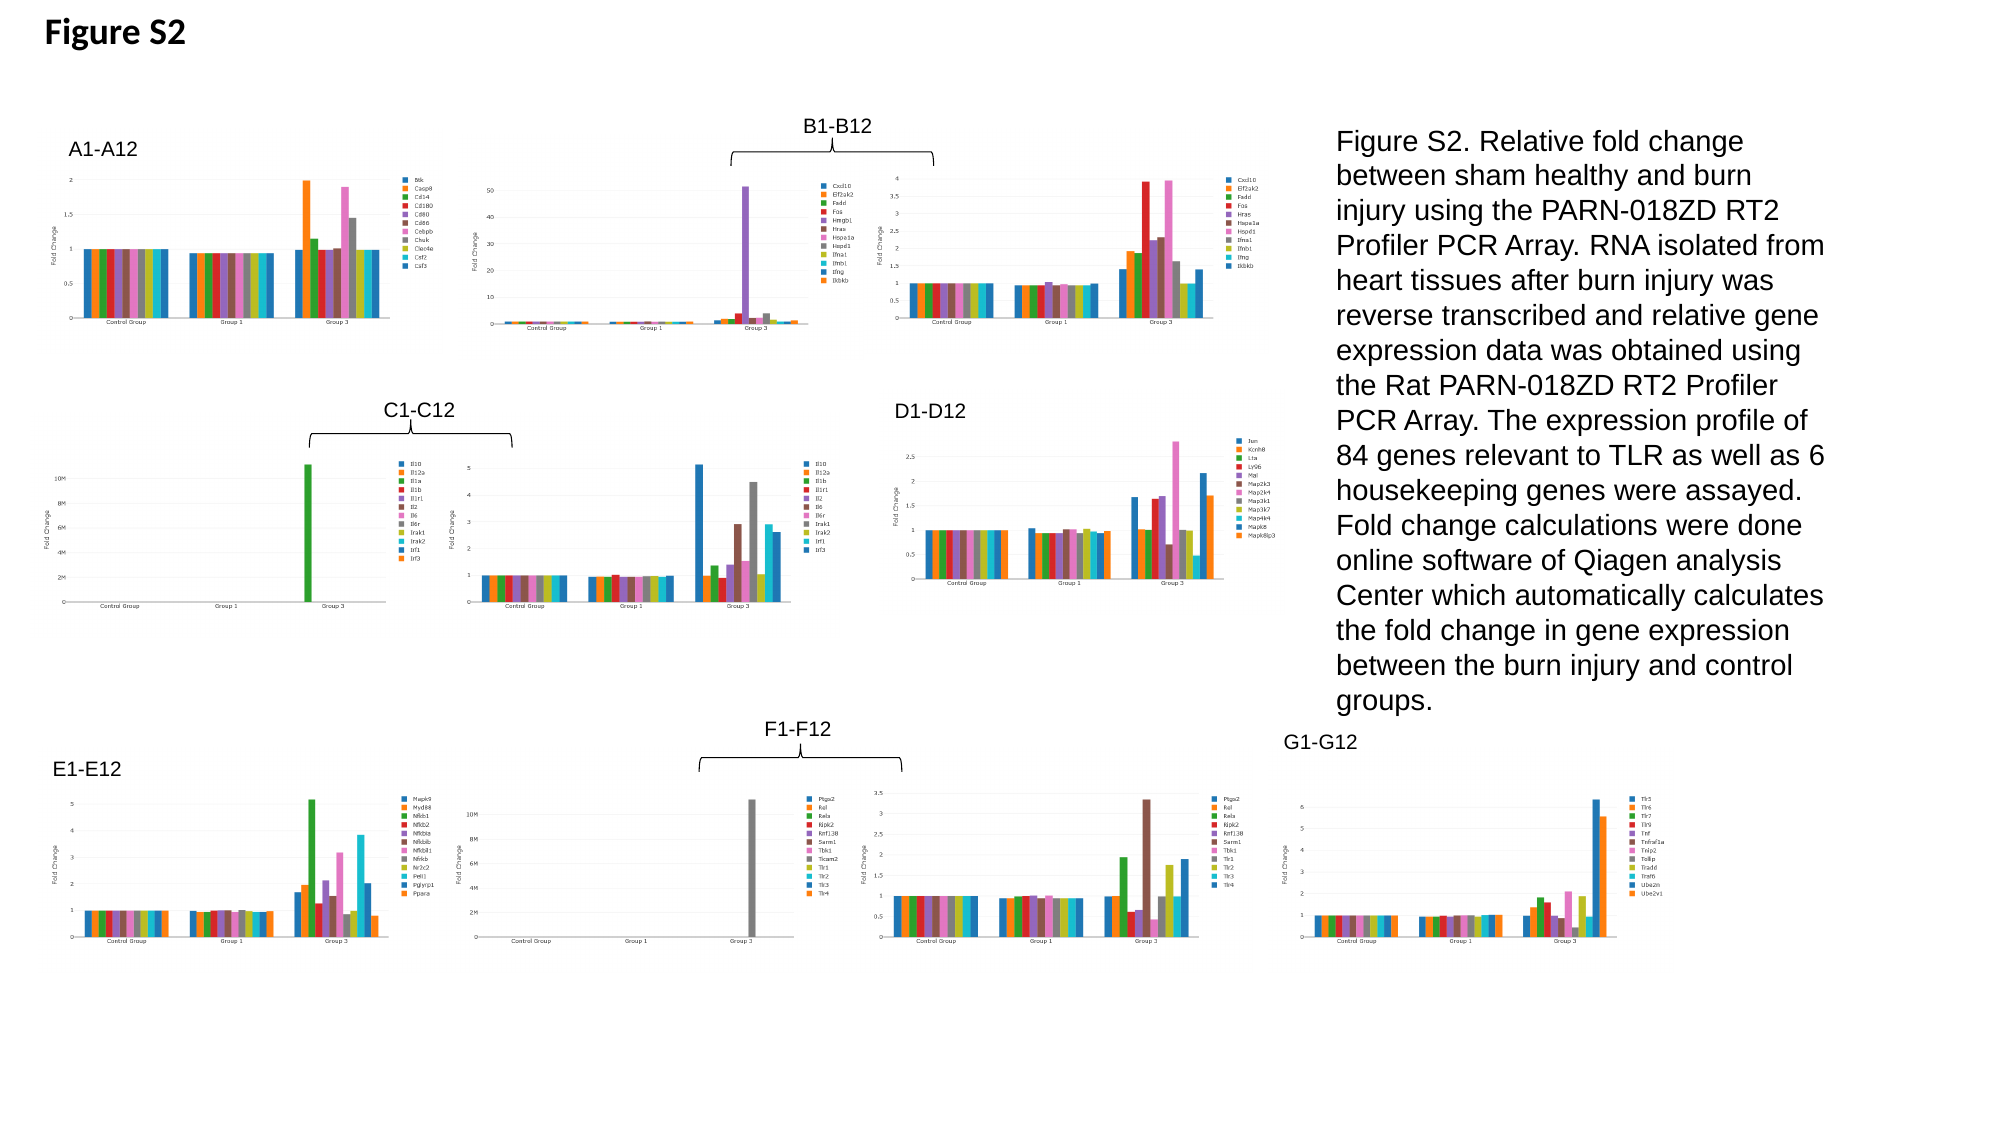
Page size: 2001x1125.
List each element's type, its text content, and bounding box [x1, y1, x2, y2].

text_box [37, 128, 443, 354]
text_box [37, 747, 442, 973]
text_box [29, 389, 840, 638]
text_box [442, 708, 1253, 973]
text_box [879, 389, 1285, 615]
text_box Figure S2 [29, 0, 228, 60]
text_box Figure S2. Relative fold change between sham healthy and burn injury using the PARN-018ZD RT2 Profiler PCR Array. RNA isolated from heart tissues after burn injury was reverse transcribed and relative gene expression data was obtained using the Rat PARN-018ZD RT2 Profiler PCR Array. The expression profile of 84 genes relevant to TLR as well as 6 housekeeping genes were assayed. Fold change calculations were done online software of Qiagen analysis Center which automatically calculates the fold change in gene expression between the burn injury and control groups. [1321, 114, 1846, 724]
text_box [458, 105, 1269, 360]
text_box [1268, 721, 1674, 973]
